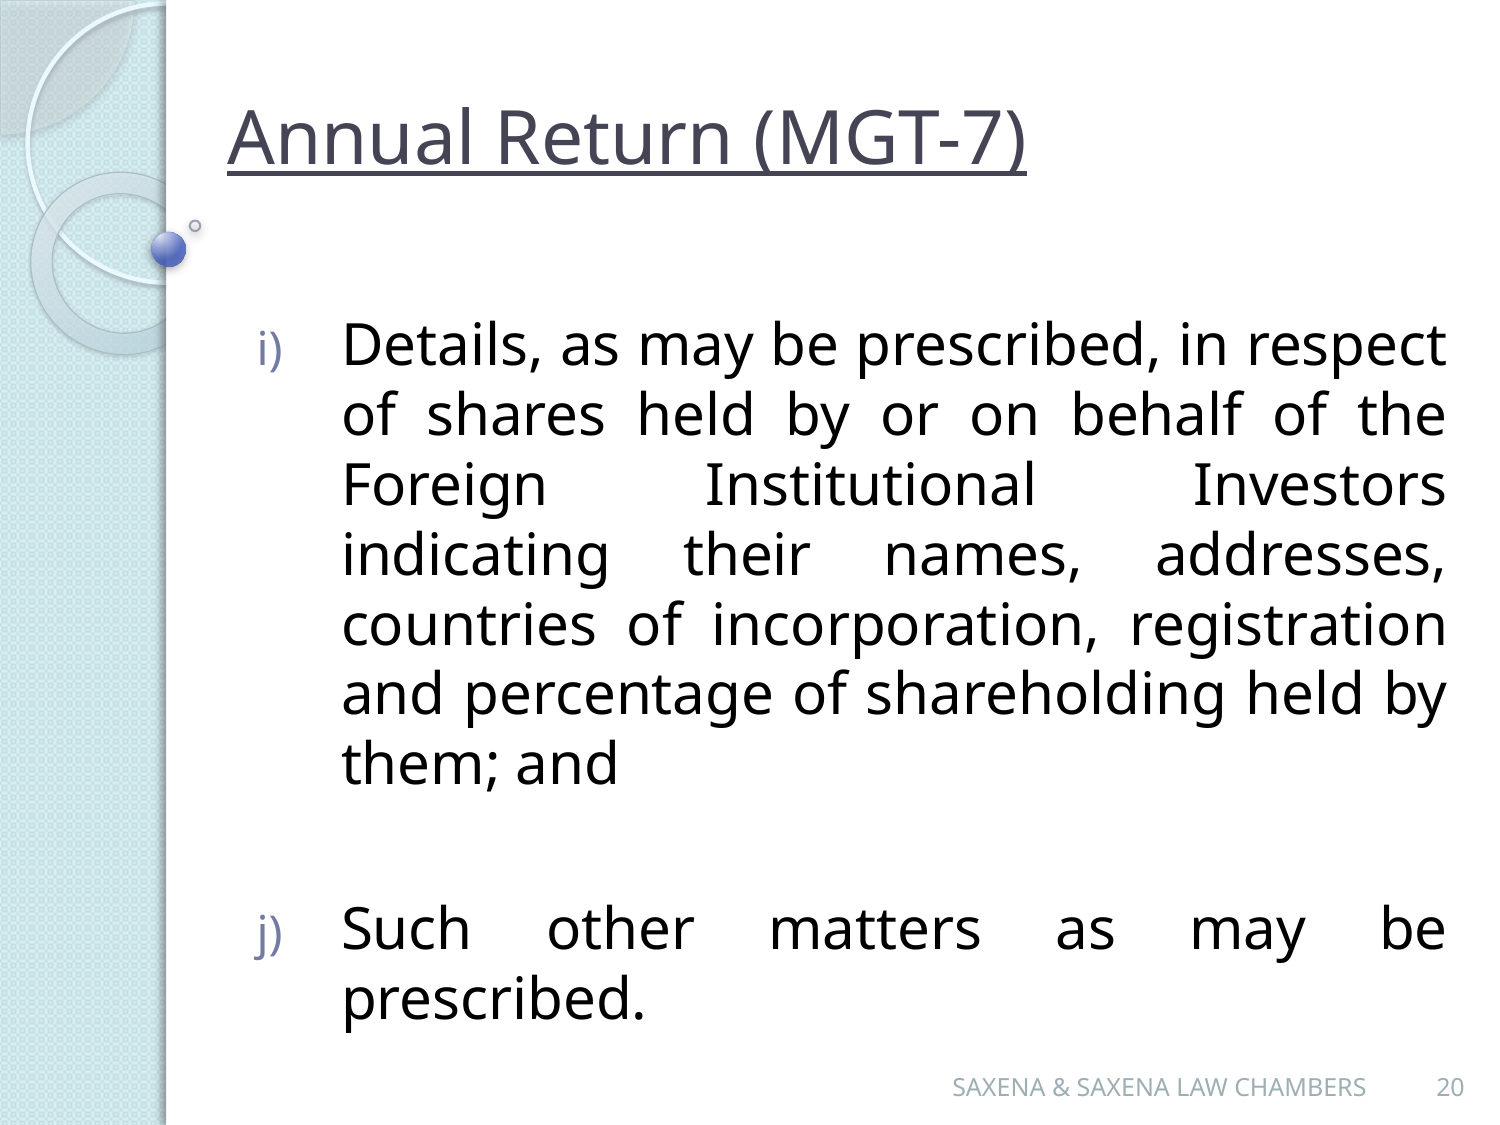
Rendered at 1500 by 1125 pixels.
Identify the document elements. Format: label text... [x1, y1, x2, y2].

slide_number 20 [1413, 1034, 1488, 1113]
footer SAXENA & SAXENA LAW CHAMBERS [937, 1034, 1413, 1113]
subtitle Details, as may be prescribed, in respect of shares held by or on behalf of the Foreign Institutional Investors indicating their names, addresses, countries of incorporation, registration and percentage of shareholding held by them; and Such other matters as may be prescribed. [237, 224, 1463, 1050]
title Annual Return (MGT-7) [212, 50, 1450, 188]
